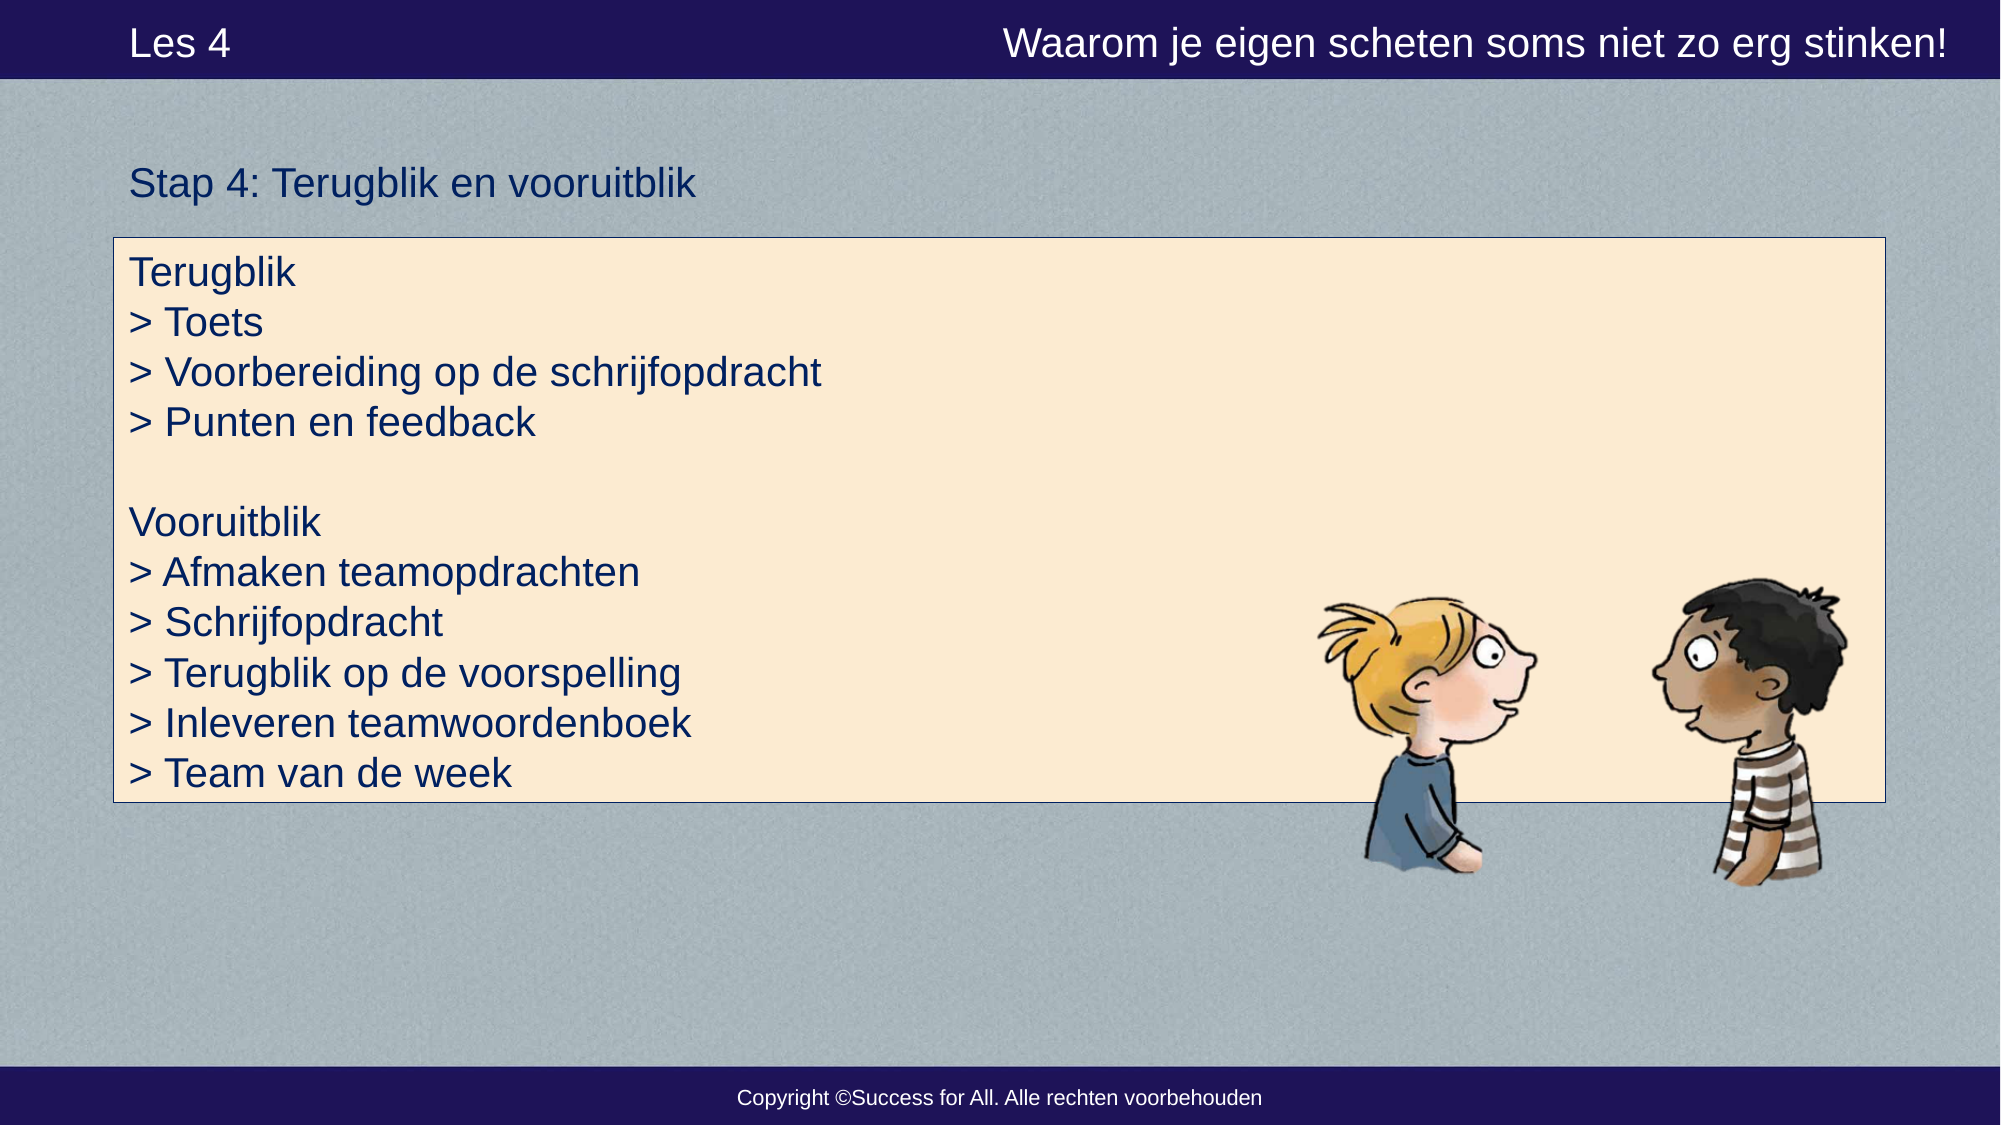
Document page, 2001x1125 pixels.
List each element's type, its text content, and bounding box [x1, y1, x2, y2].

text_box Stap 4: Terugblik en vooruitblik [113, 148, 1635, 214]
text_box Les 4 [114, 8, 354, 73]
picture [0, 0, 2001, 1125]
text_box Terugblik > Toets > Voorbereiding op de schrijfopdracht > Punten en feedback Vooruitblik > Afmaken teamopdrachten > Schrijfopdracht > Terugblik op de voorspelling > Inleveren teamwoordenboek > Team van de week [113, 237, 1886, 803]
text_box Waarom je eigen scheten soms niet zo erg stinken! [786, 8, 1963, 73]
text_box Copyright ©Success for All. Alle rechten voorbehouden [0, 1076, 2000, 1125]
